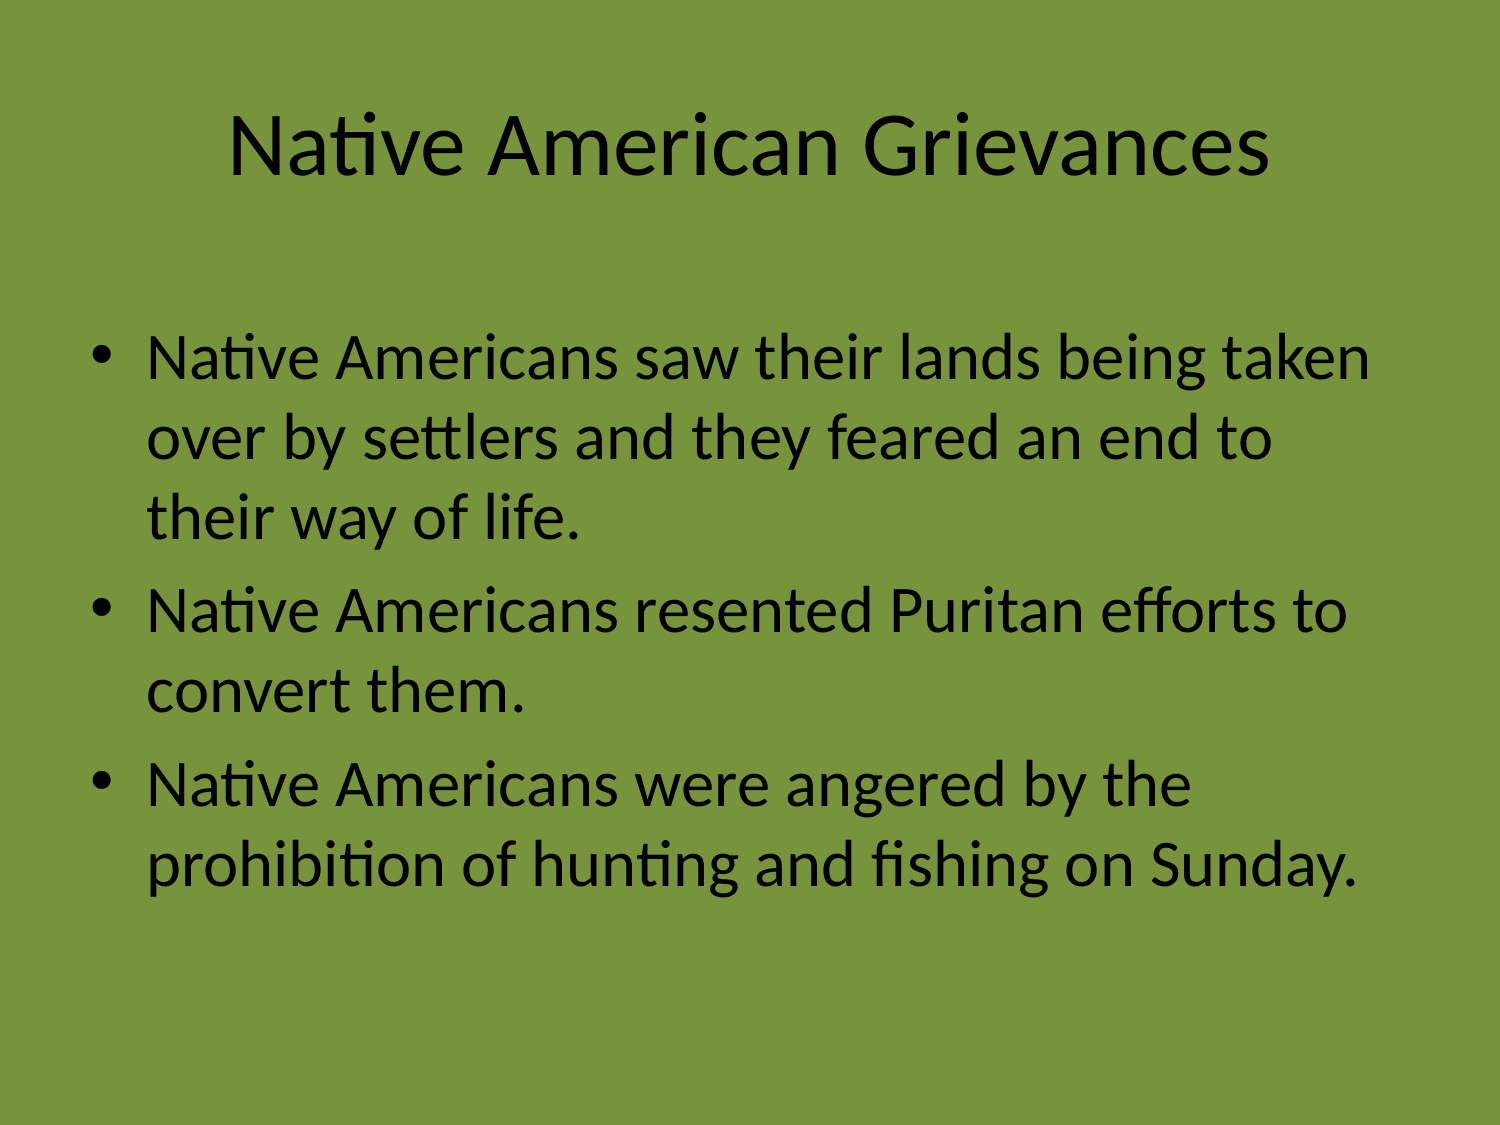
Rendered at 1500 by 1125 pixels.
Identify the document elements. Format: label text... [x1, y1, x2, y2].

title Native American Grievances [75, 45, 1425, 233]
list Native Americans saw their lands being taken over by settlers and they feared an end to their way of life. Native Americans resented Puritan efforts to convert them. Native Americans were angered by the prohibition of hunting and fishing on Sunday. [75, 305, 1425, 1048]
